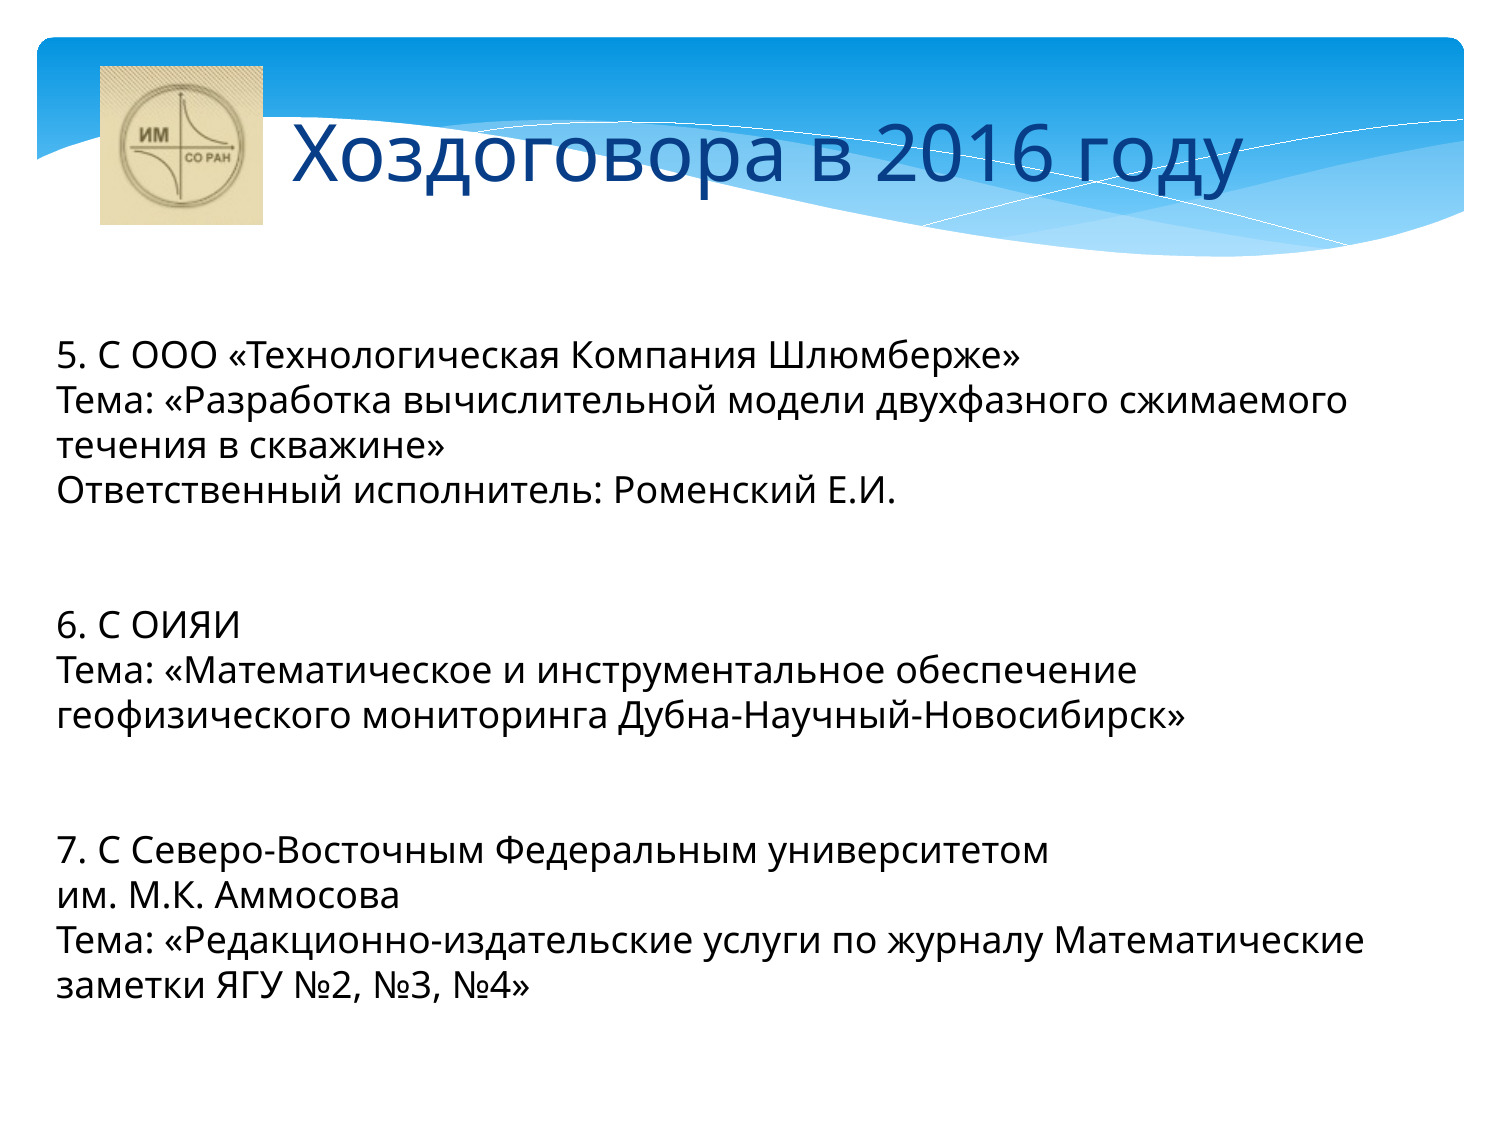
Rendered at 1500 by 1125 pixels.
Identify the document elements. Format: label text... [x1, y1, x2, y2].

picture [99, 67, 263, 225]
text_box 5. С ООО «Технологическая Компания Шлюмберже» Тема: «Разработка вычислительной модели двухфазного сжимаемого течения в скважине» Ответственный исполнитель: Роменский Е.И. 6. С ОИЯИ Тема: «Математическое и инструментальное обеспечение геофизического мониторинга Дубна-Научный-Новосибирск» 7. С Северо-Восточным Федеральным университетом им. М.К. Аммосова Тема: «Редакционно-издательские услуги по журналу Математические заметки ЯГУ №2, №3, №4» [41, 278, 1459, 1125]
text_box Хоздоговора в 2016 году [277, 49, 1447, 250]
